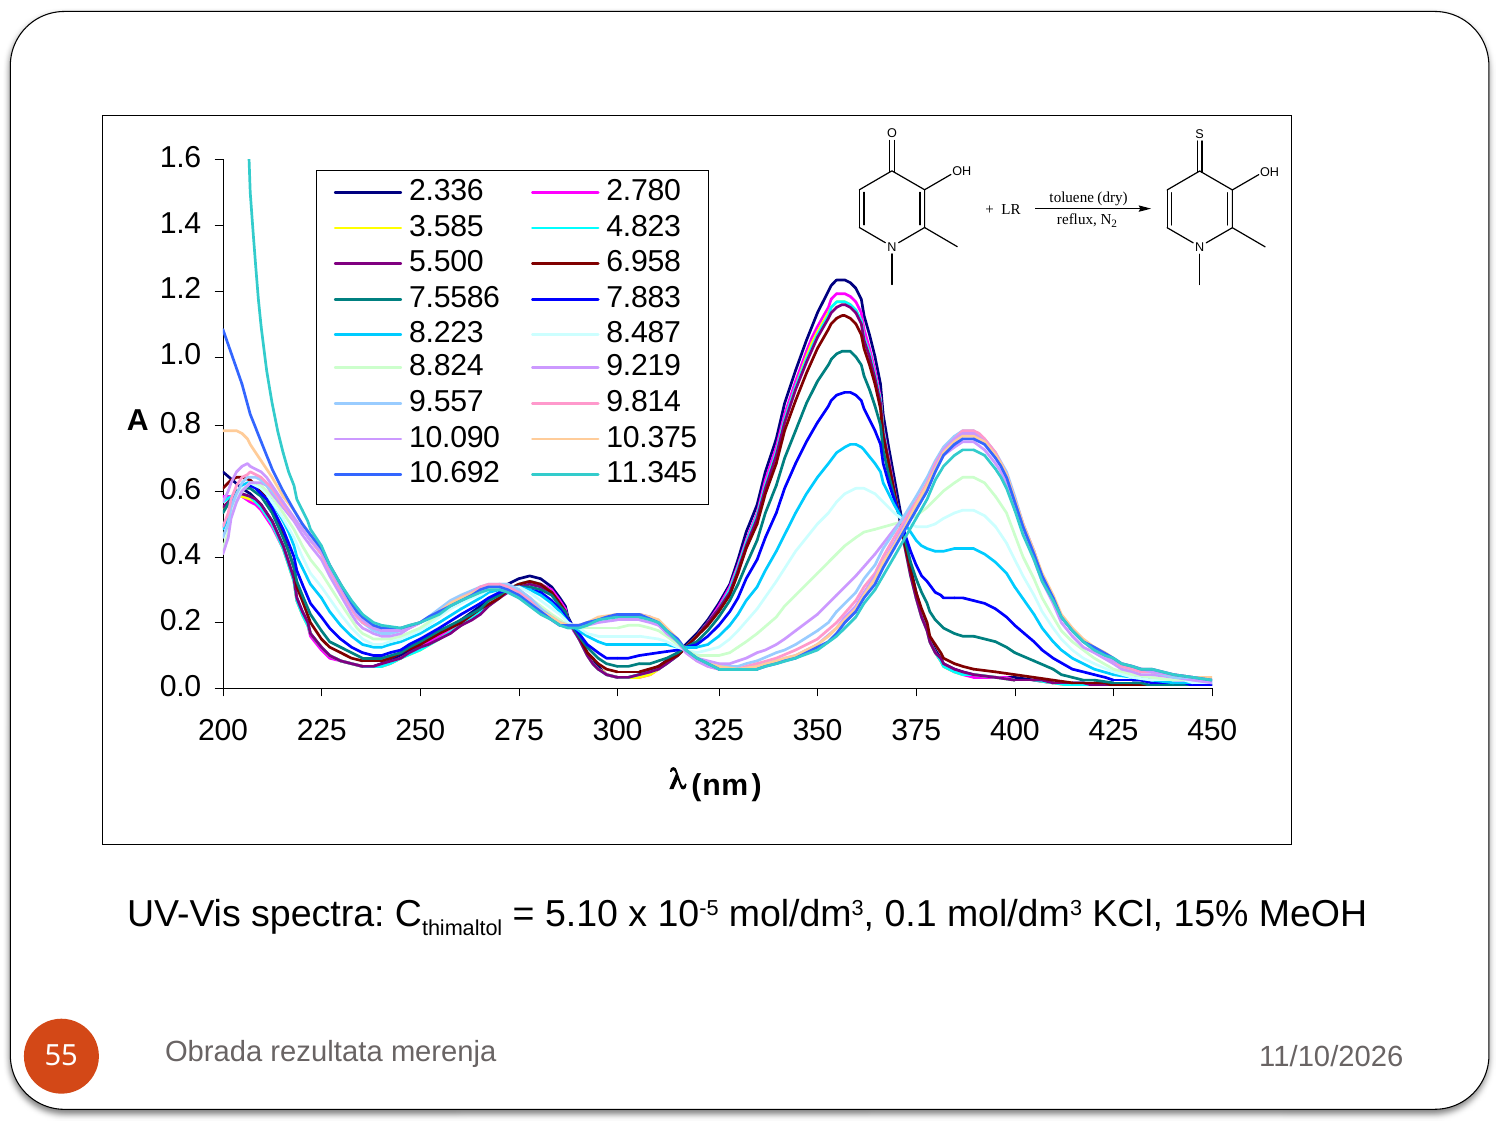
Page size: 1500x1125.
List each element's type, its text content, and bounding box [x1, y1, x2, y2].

footer Obrada rezultata merenja [150, 1012, 800, 1088]
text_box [88, 101, 1306, 856]
text_box UV-Vis spectra: Cthimaltol = 5.10 x 10-5 mol/dm3, 0.1 mol/dm3 KCl, 15% MeOH [112, 881, 1424, 948]
slide_number 55 [23, 1018, 99, 1094]
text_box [855, 125, 1282, 288]
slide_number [1012, 1015, 1419, 1094]
